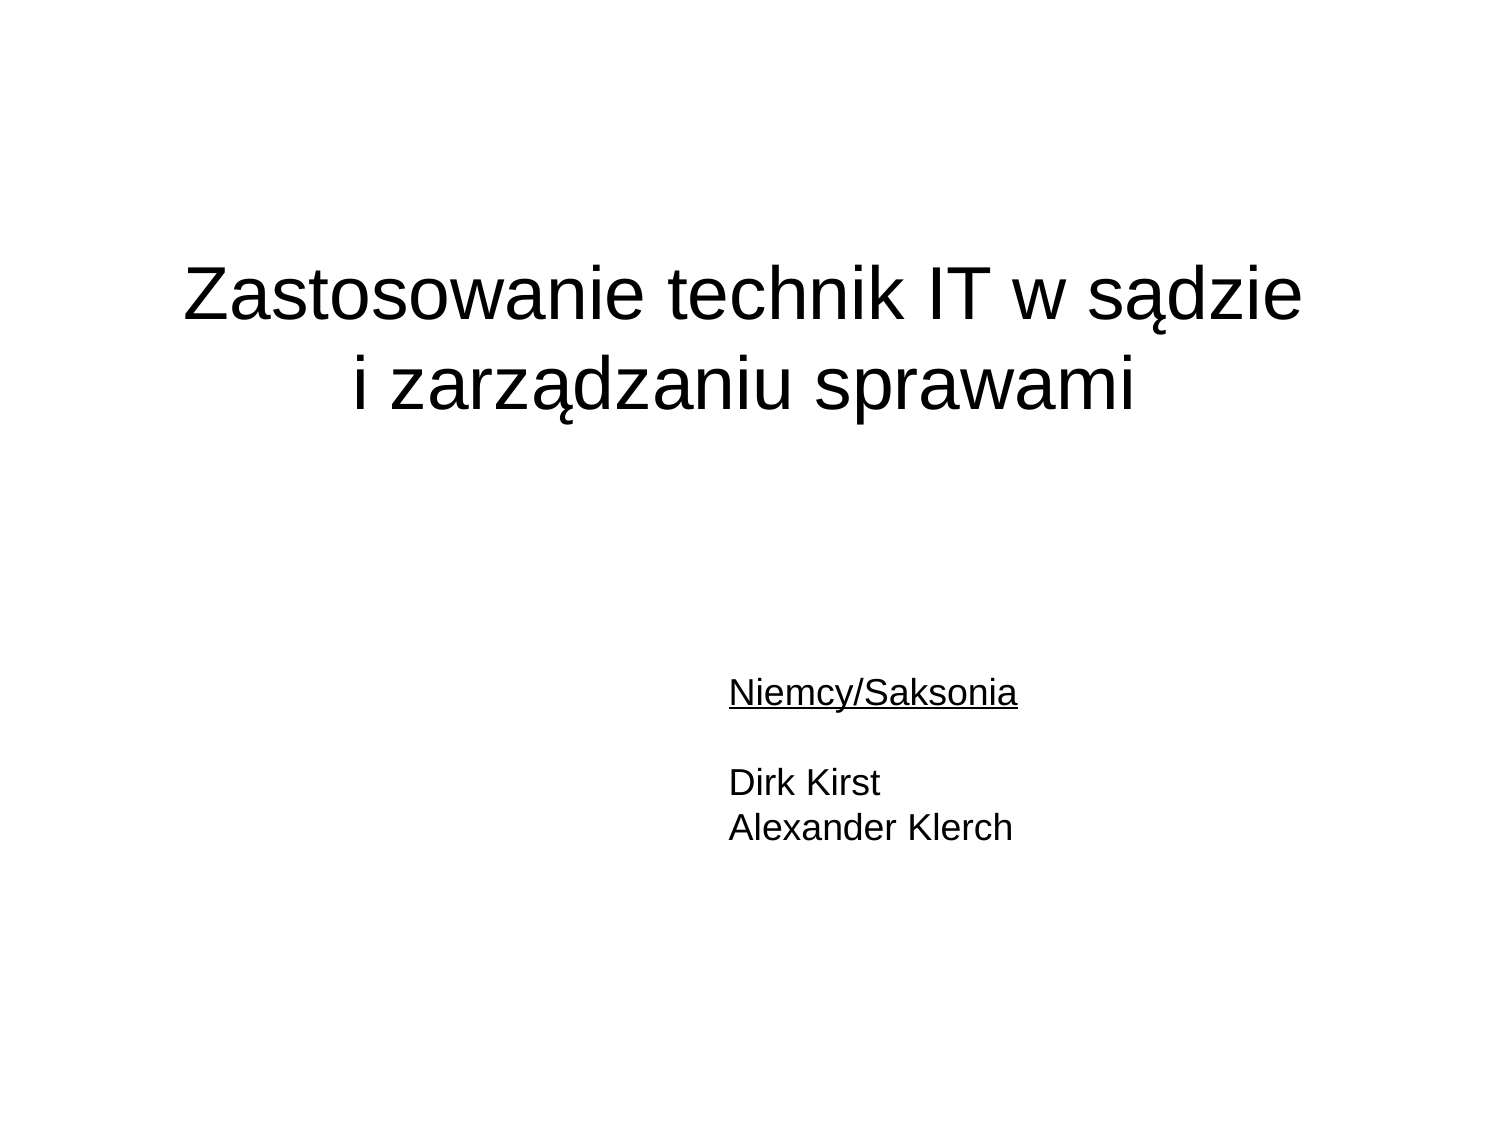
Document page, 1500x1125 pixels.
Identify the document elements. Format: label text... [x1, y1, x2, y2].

text_box Niemcy/Saksonia Dirk Kirst Alexander Klerch [713, 660, 1033, 856]
text_box Zastosowanie technik IT w sądzie i zarządzaniu sprawami [29, 236, 1459, 433]
